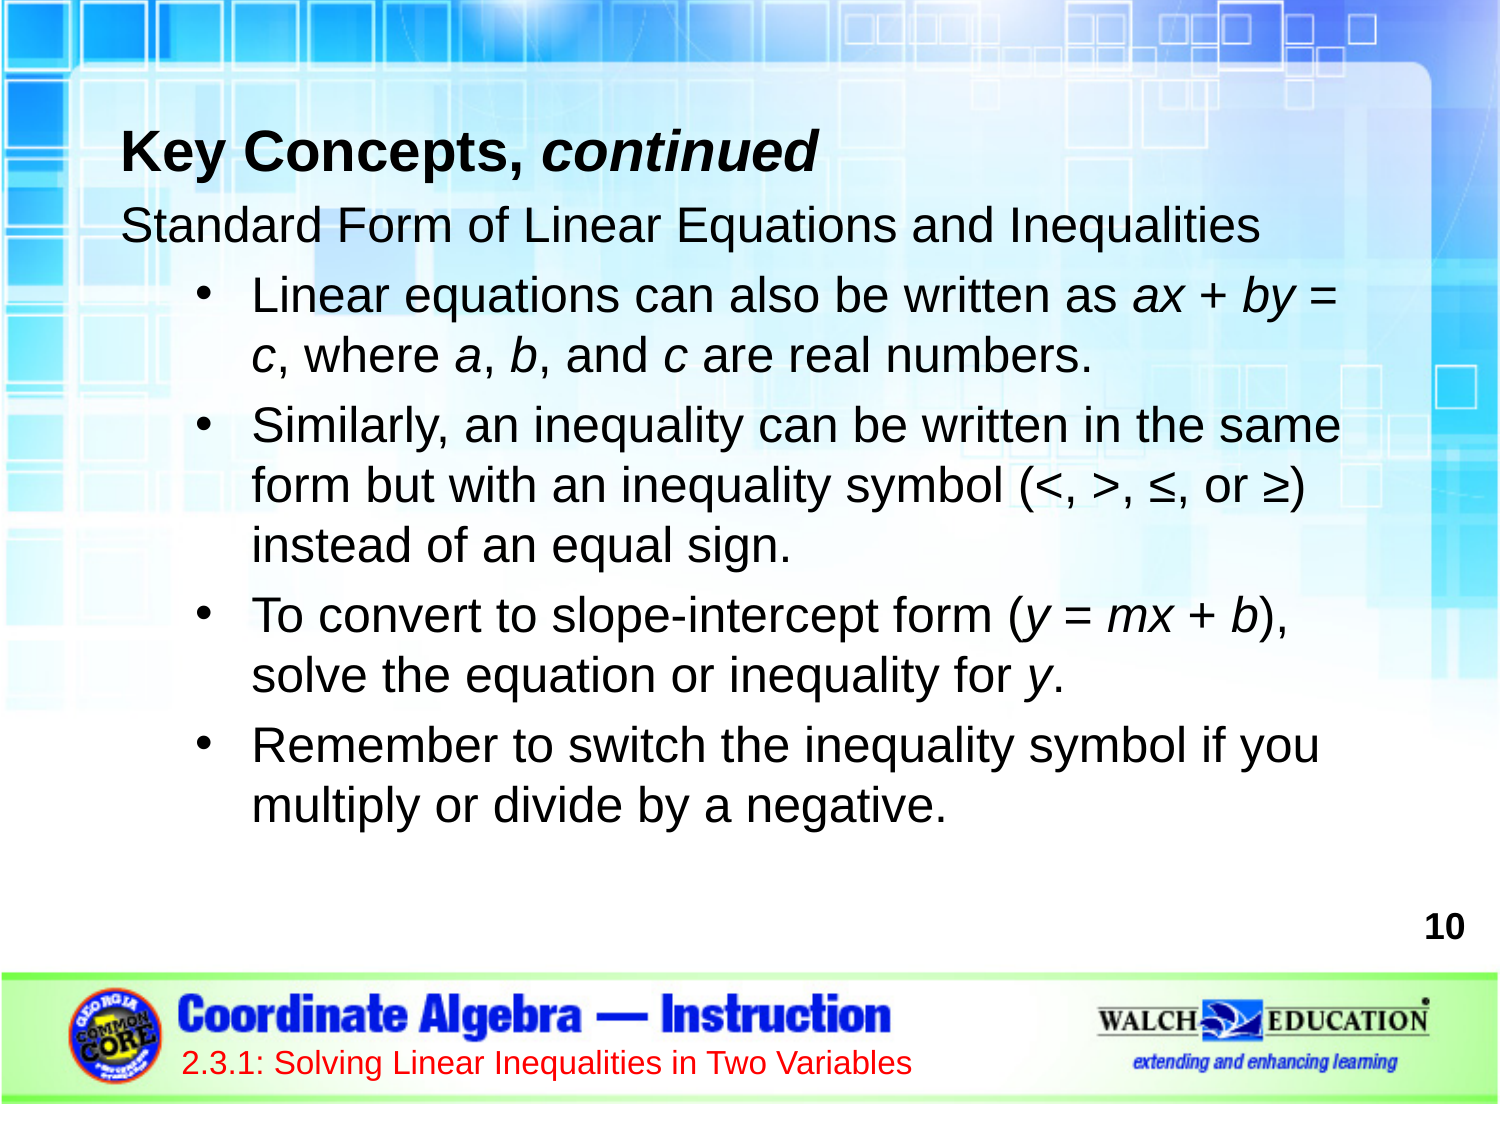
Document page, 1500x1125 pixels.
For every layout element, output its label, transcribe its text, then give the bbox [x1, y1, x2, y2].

slide_number 10 [1361, 901, 1481, 949]
list 2.3.1: Solving Linear Inequalities in Two Variables [166, 1033, 1074, 1078]
picture [1, 0, 1500, 1104]
subtitle Key Concepts, continued Standard Form of Linear Equations and Inequalities Linear equations can also be written as ax + by = c, where a, b, and c are real numbers. Similarly, an inequality can be written in the same form but with an inequality symbol (<, >, ≤, or ≥) instead of an equal sign. To convert to slope-intercept form (y = mx + b), solve the equation or inequality for y. Remember to switch the inequality symbol if you multiply or divide by a negative. [105, 105, 1394, 925]
